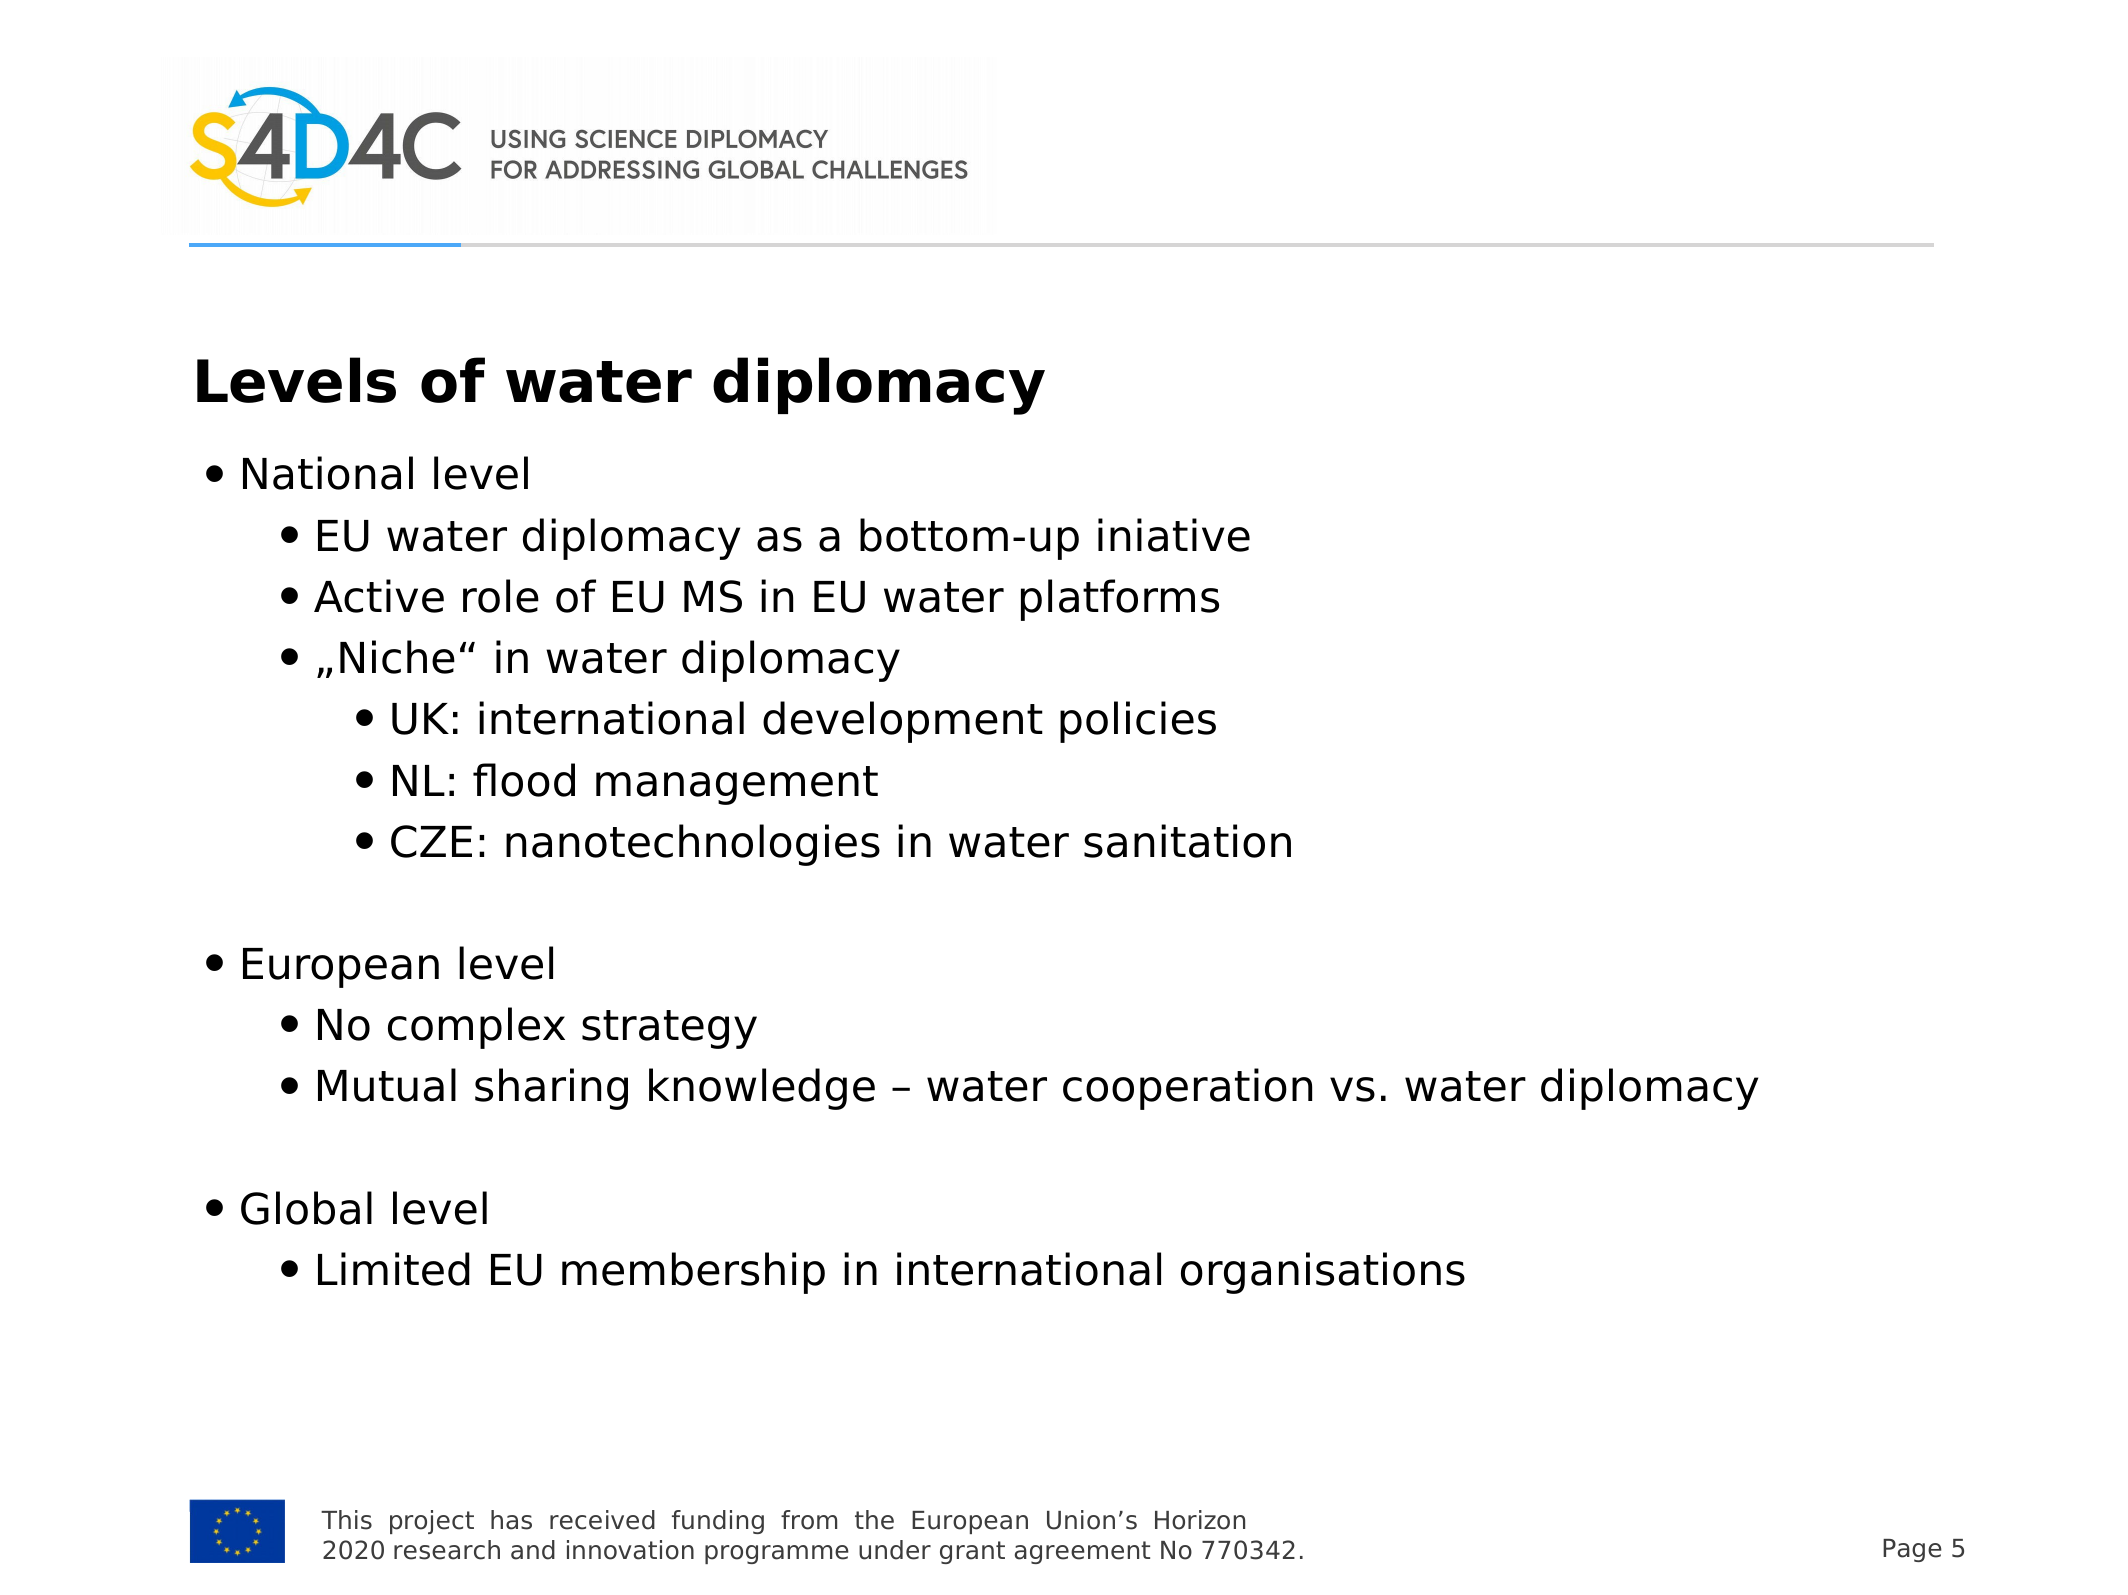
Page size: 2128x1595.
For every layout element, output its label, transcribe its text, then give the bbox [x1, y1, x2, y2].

picture [189, 1499, 285, 1563]
slide_number Page 5 [1879, 1532, 2002, 1595]
footer This project has received funding from the European Union’s Horizon 2020 research and innovation programme under grant agreement No 770342. [319, 1504, 1328, 1595]
text_box Levels of water diplomacy [189, 344, 1401, 415]
text_box National level EU water diplomacy as a bottom-up iniative Active role of EU MS in EU water platforms „Niche“ in water diplomacy UK: international development policies NL: flood management CZE: nanotechnologies in water sanitation European level No complex strategy Mutual sharing knowledge – water cooperation vs. water diplomacy Global level Limited EU membership in international organisations [191, 447, 1946, 1417]
picture [161, 57, 997, 235]
